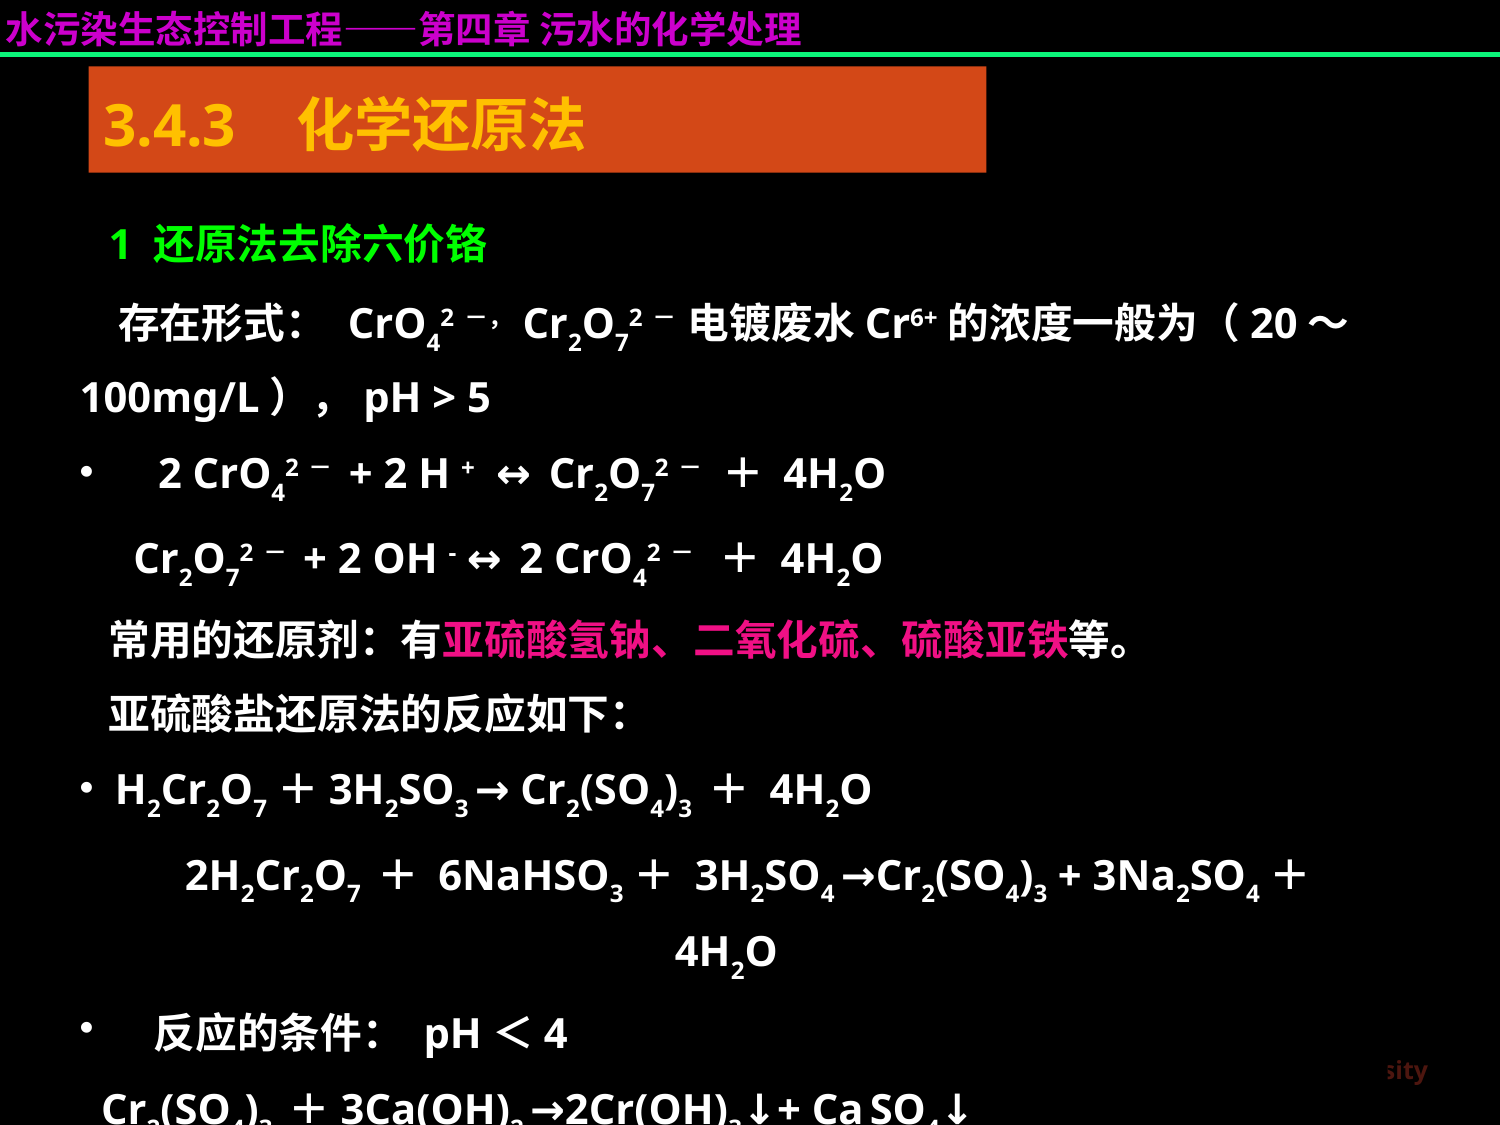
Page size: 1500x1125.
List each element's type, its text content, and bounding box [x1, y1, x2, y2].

title 3.4.3 化学还原法 [88, 66, 987, 172]
text_box 1 还原法去除六价铬 存在形式： CrO42－，Cr2O72－ 电镀废水Cr6+的浓度一般为（20～100mg/L），pH > 5 2 CrO42－ + 2 H + ↔ Cr2O72－ ＋ 4H2O Cr2O72－ + 2 OH - ↔ 2 CrO42－ ＋ 4H2O 常用的还原剂：有亚硫酸氢钠、二氧化硫、硫酸亚铁等。 亚硫酸盐还原法的反应如下： H2Cr2O7＋3H2SO3 → Cr2(SO4)3 ＋ 4H2O 2H2Cr2O7 ＋ 6NaHSO3＋ 3H2SO4 →Cr2(SO4)3 + 3Na2SO4＋4H2O 反应的条件： pH＜4 Cr2(SO4)3 ＋3Ca(OH)2 →2Cr(OH)3↓+ Ca SO4↓ pH=8～9 [64, 172, 1388, 1125]
